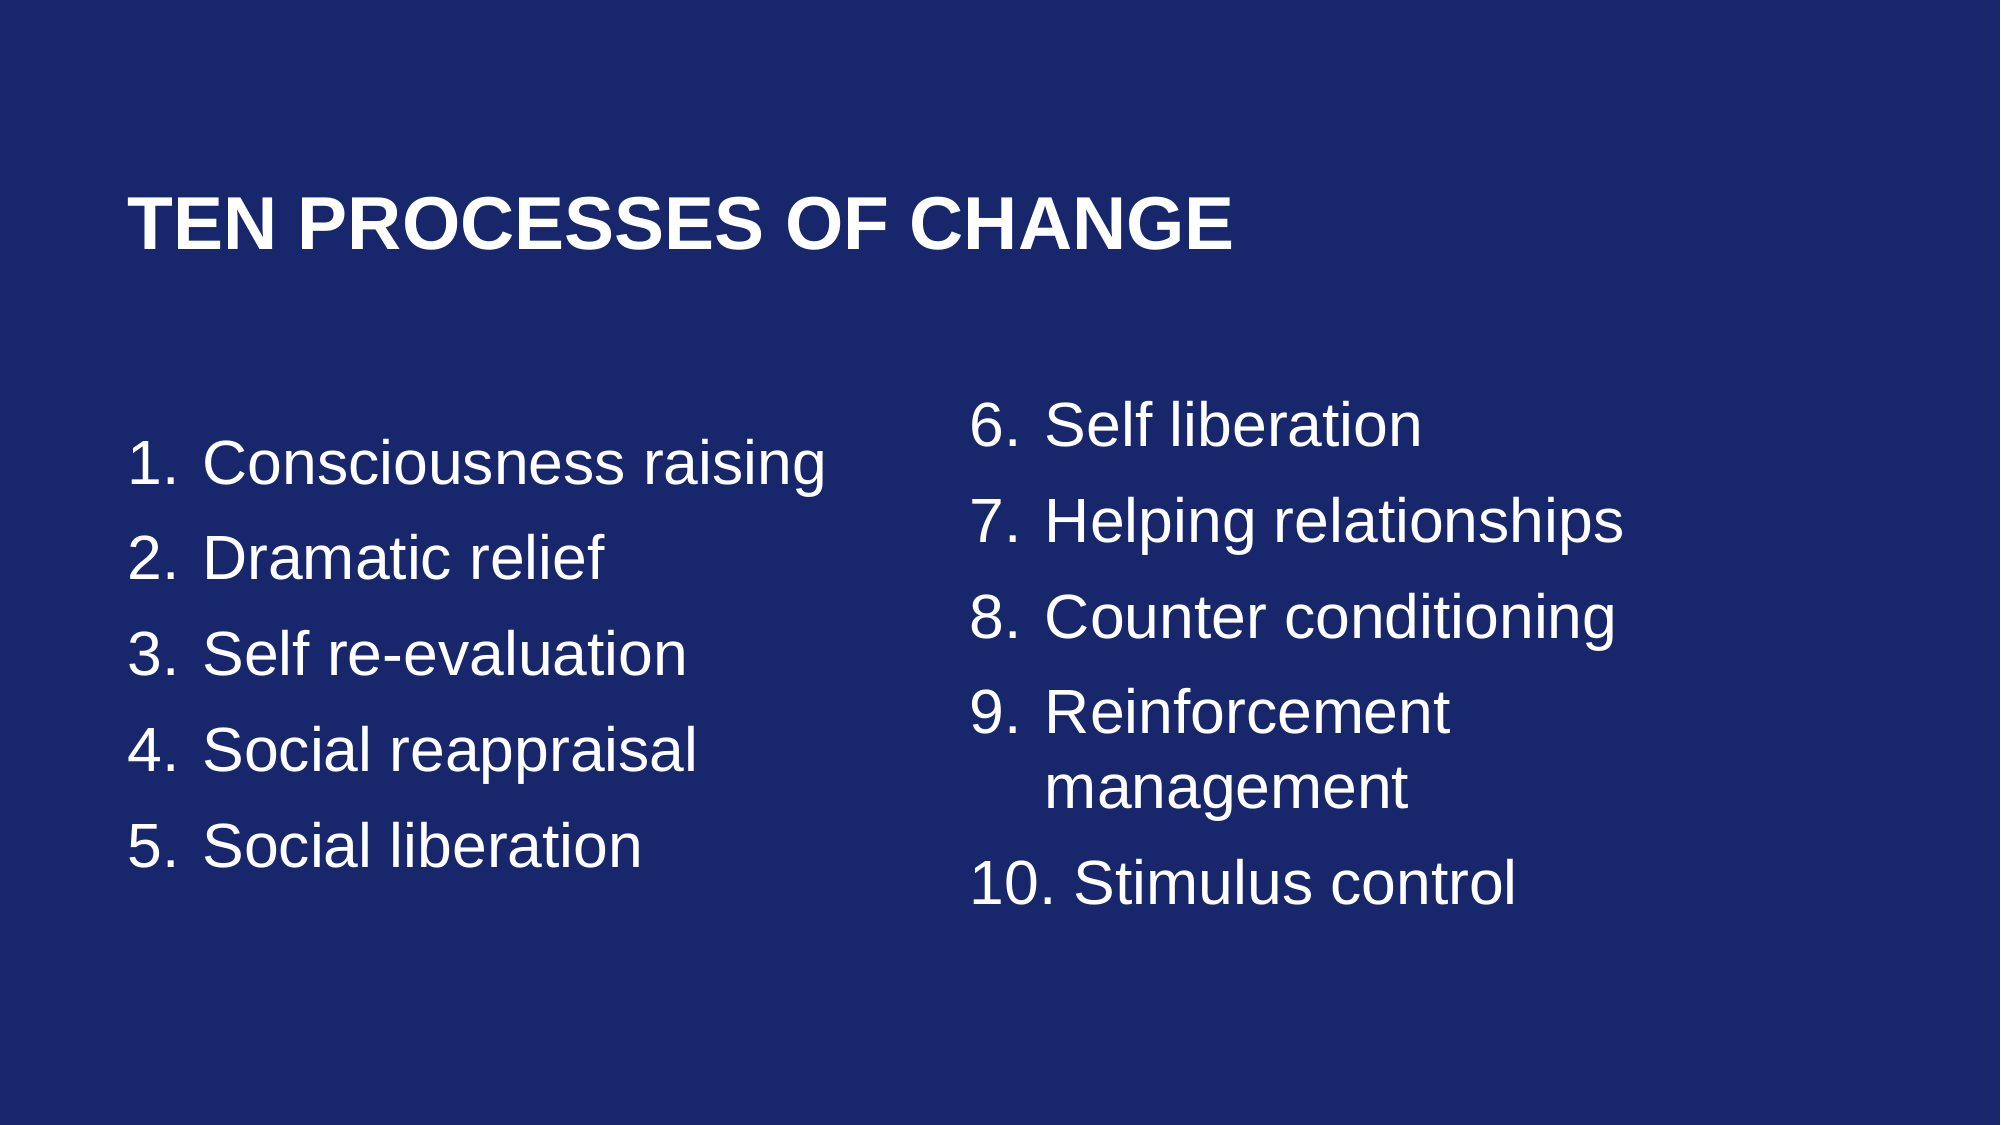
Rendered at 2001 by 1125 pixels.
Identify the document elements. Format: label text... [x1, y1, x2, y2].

title Ten Processes of change [112, 99, 1775, 339]
list Self liberation Helping relationships Counter conditioning Reinforcement management Stimulus control [955, 351, 1775, 950]
list Consciousness raising Dramatic relief Self re-evaluation Social reappraisal Social liberation [112, 351, 932, 950]
